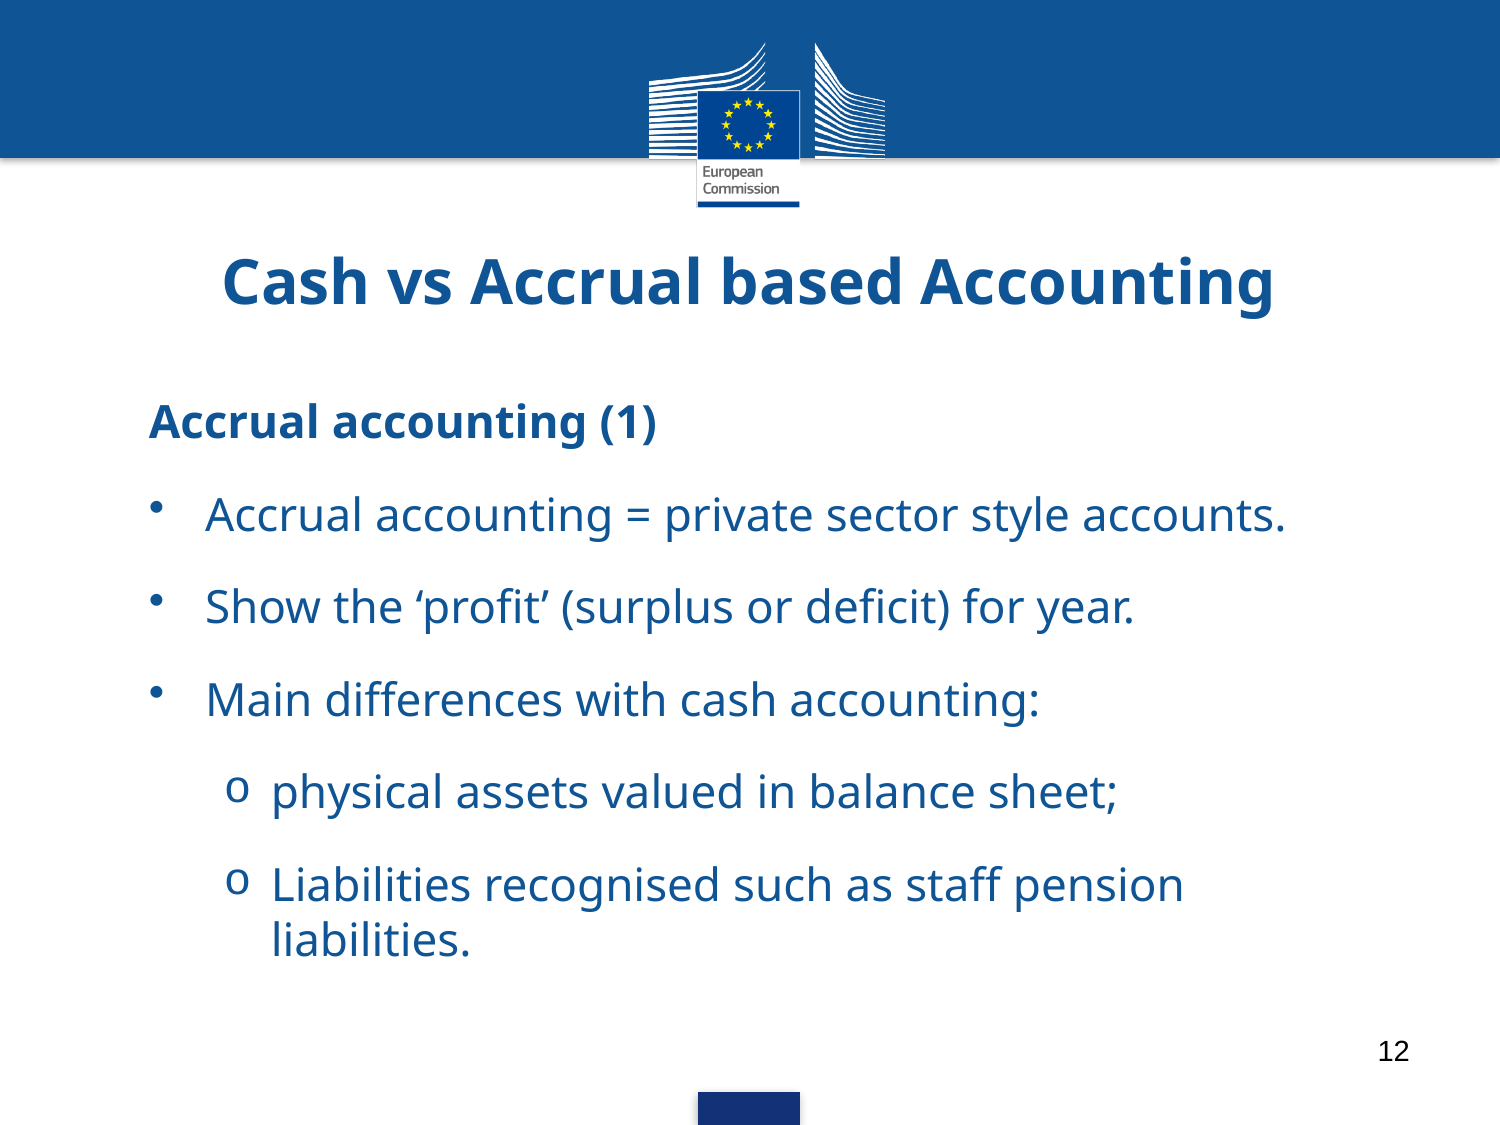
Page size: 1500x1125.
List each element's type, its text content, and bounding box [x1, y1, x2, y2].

title Cash vs Accrual based Accounting [0, 185, 1500, 374]
picture [649, 42, 885, 185]
list Accrual accounting (1) Accrual accounting = private sector style accounts. Show the ‘profit’ (surplus or deficit) for year. Main differences with cash accounting: physical assets valued in balance sheet; Liabilities recognised such as staff pension liabilities. [133, 385, 1364, 1025]
slide_number 12 [1074, 1024, 1426, 1103]
